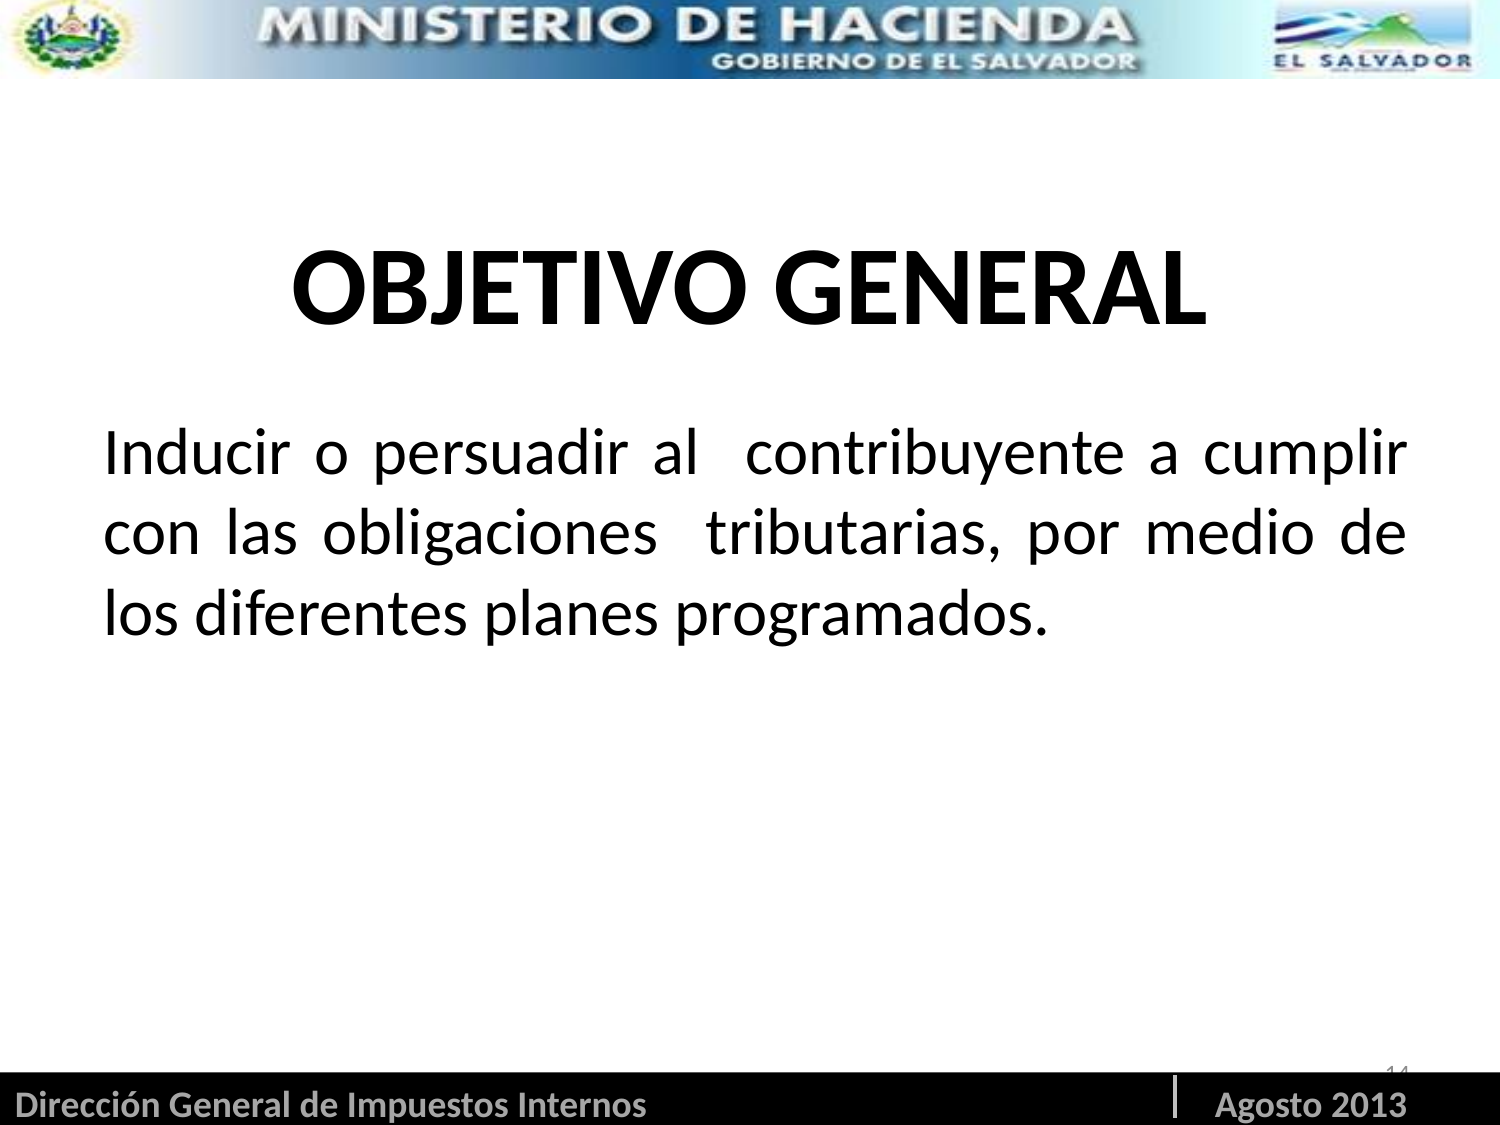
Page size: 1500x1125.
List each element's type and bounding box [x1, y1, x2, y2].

text_box [0, 0, 1500, 1125]
